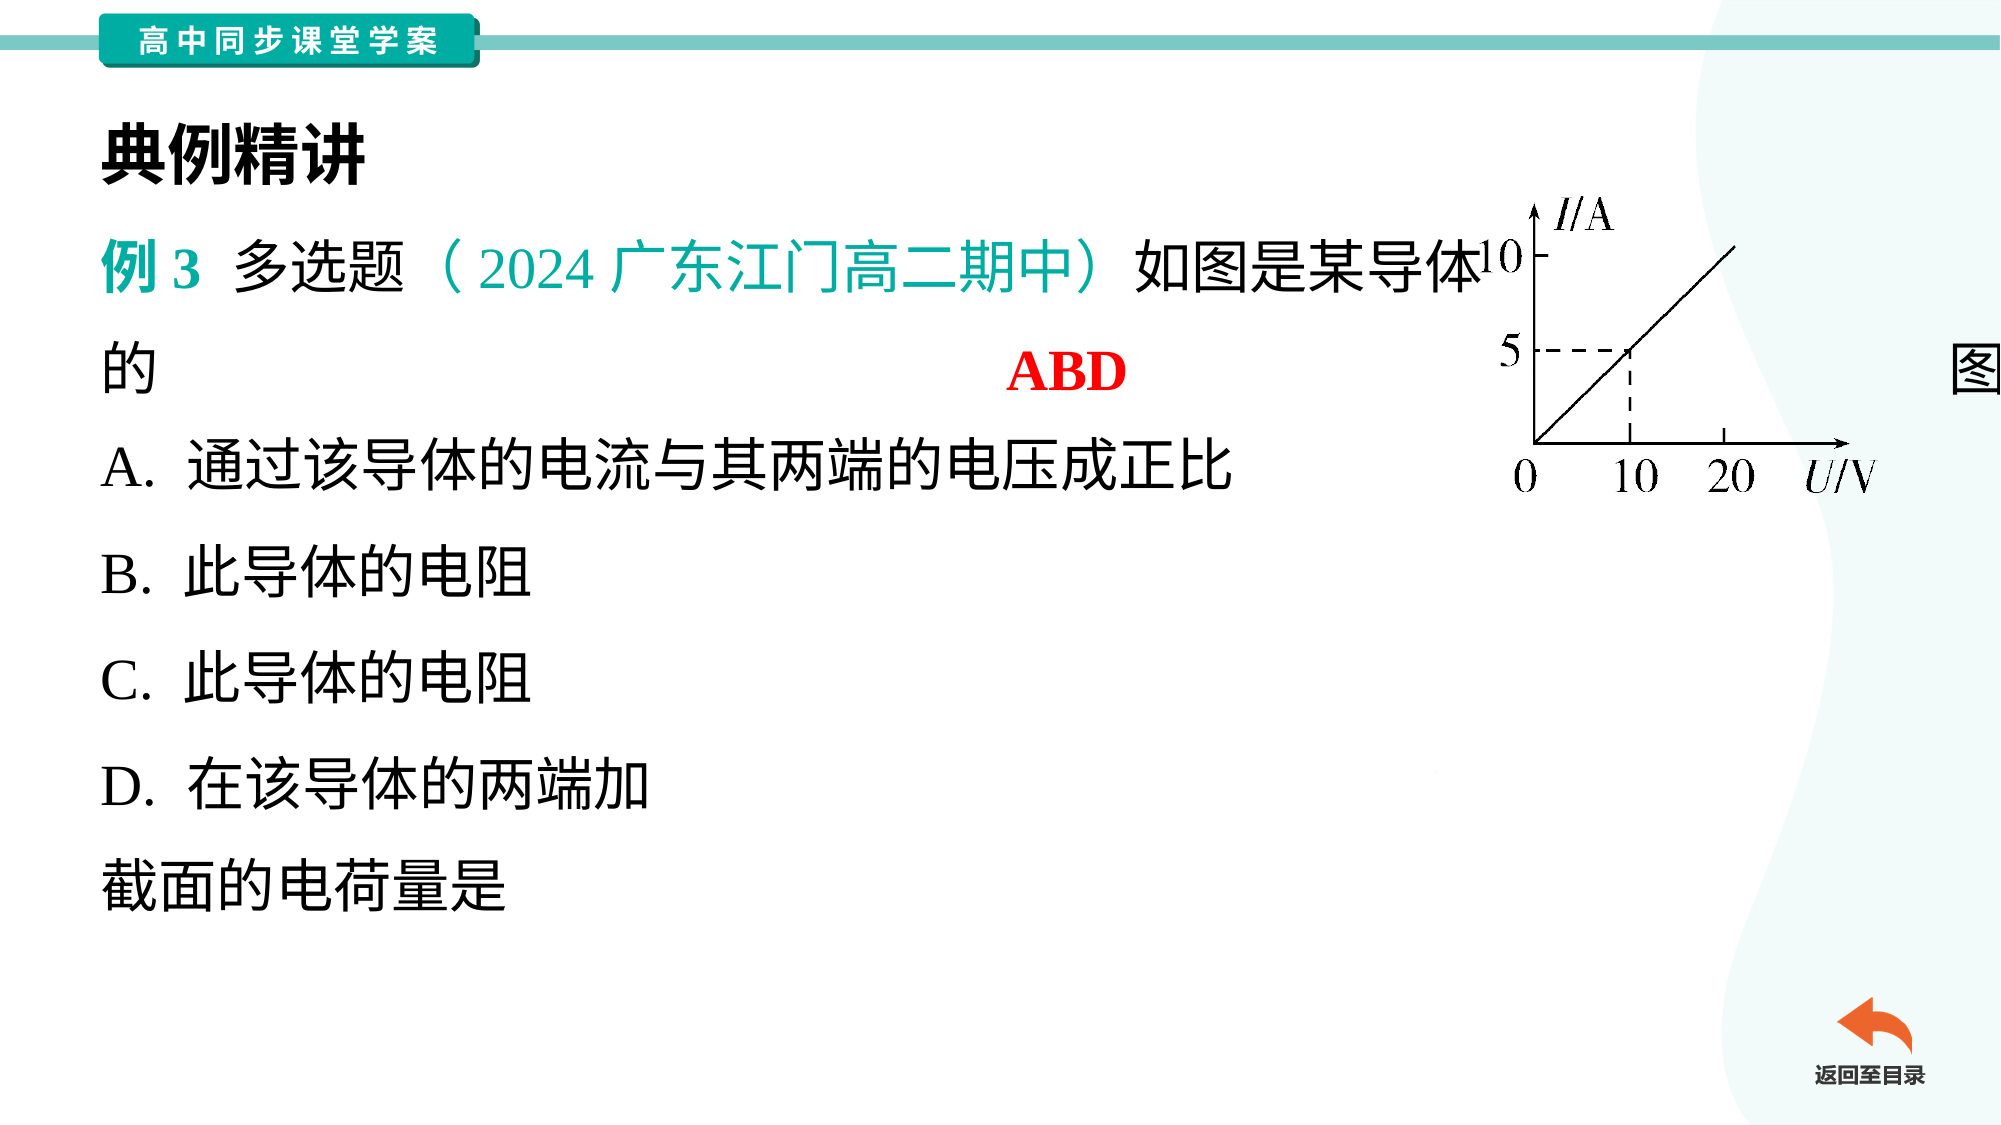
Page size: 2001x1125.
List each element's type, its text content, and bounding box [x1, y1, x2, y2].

text_box 典例精讲 [100, 76, 1899, 254]
picture [0, 0, 2000, 1125]
picture [1957, 348, 1997, 388]
text_box ABD [984, 297, 1151, 392]
